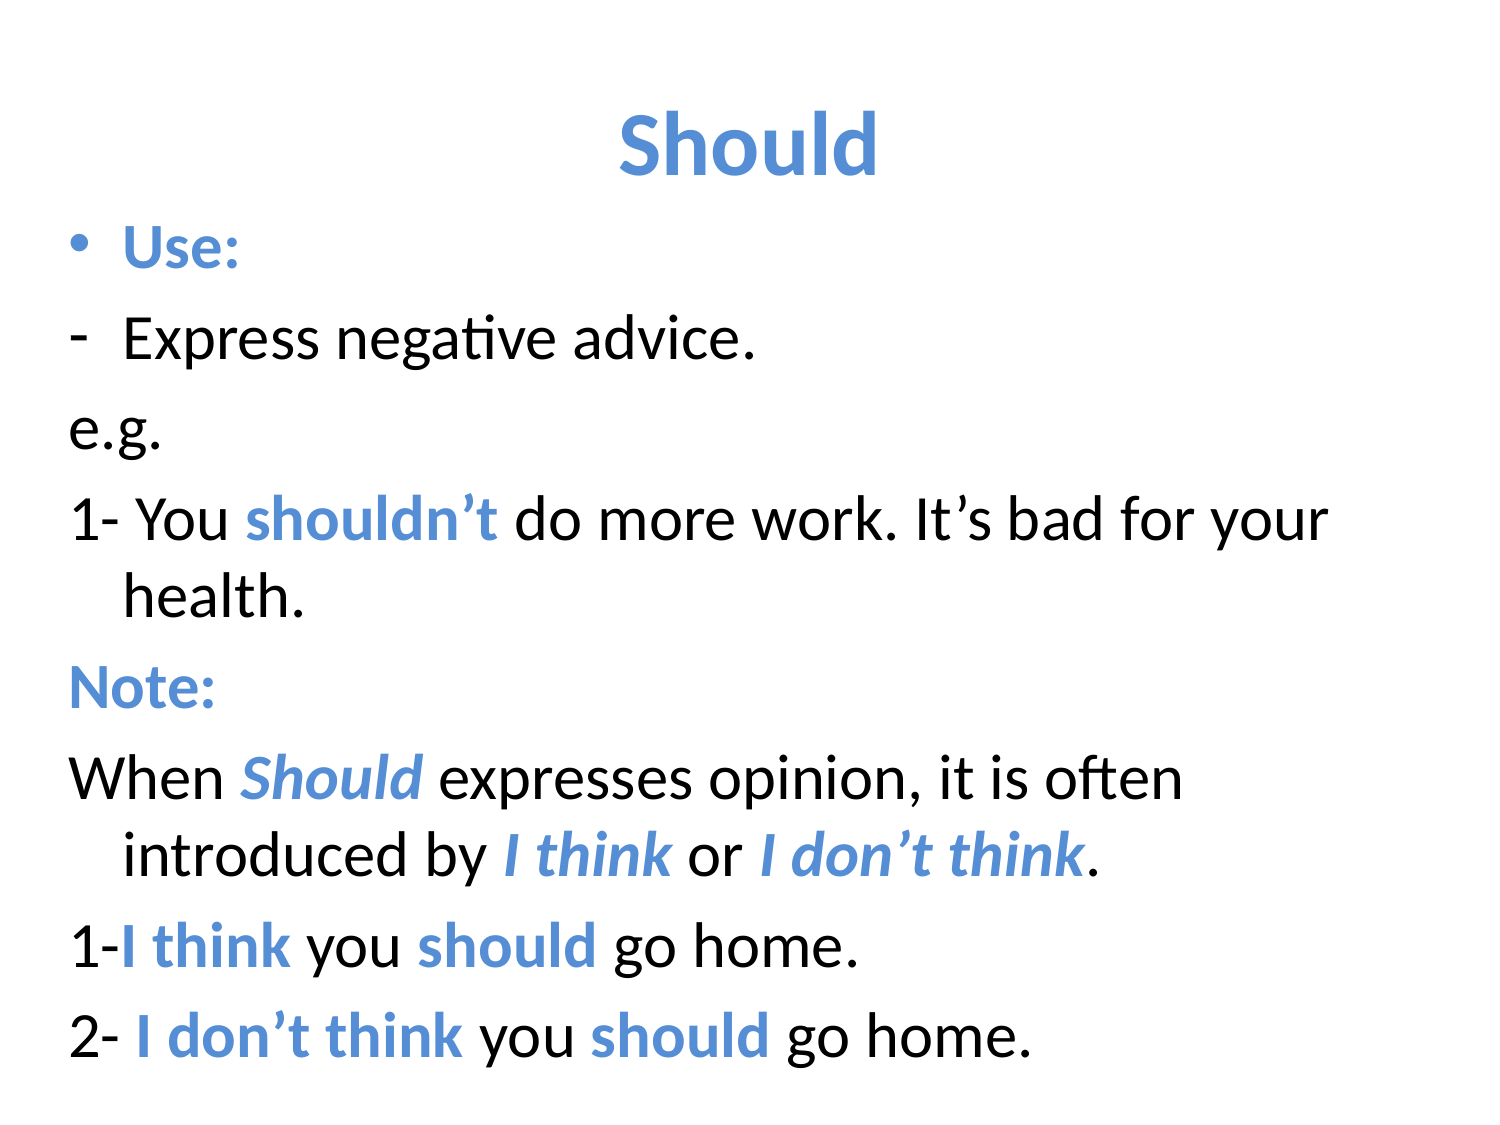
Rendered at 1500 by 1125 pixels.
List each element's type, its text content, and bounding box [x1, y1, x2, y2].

title Should [75, 45, 1425, 196]
list Use: Express negative advice. e.g. 1- You shouldn’t do more work. It’s bad for your health. Note: When Should expresses opinion, it is often introduced by I think or I don’t think. 1-I think you should go home. 2- I don’t think you should go home. [53, 196, 1425, 1083]
